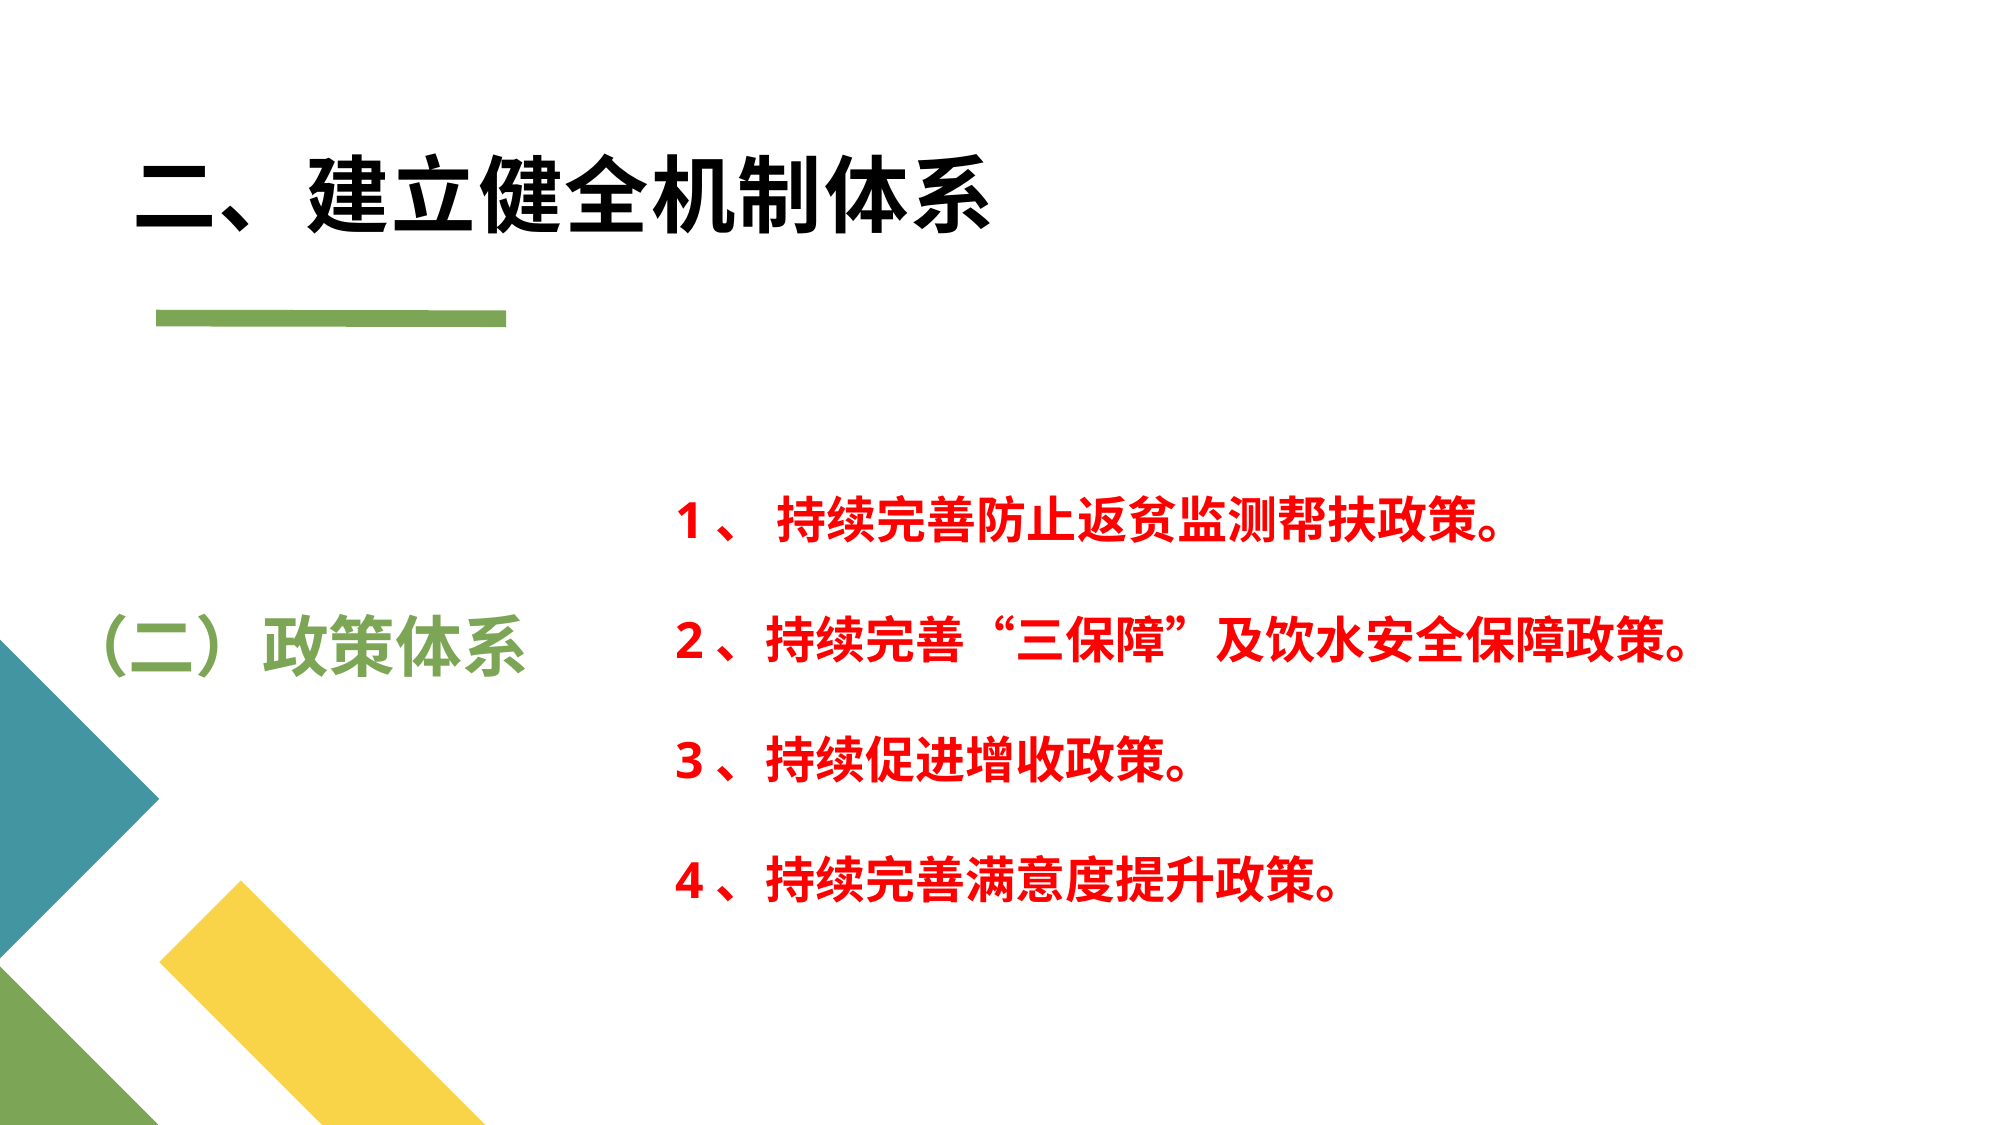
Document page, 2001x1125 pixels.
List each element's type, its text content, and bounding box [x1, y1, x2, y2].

text_box （二）政策体系 [47, 606, 562, 724]
text_box 1、 持续完善防止返贫监测帮扶政策。 2、持续完善“三保障”及饮水安全保障政策。 3、持续促进增收政策。 4、持续完善满意度提升政策。 [660, 421, 1770, 917]
title 二、建立健全机制体系 [132, 144, 1000, 245]
